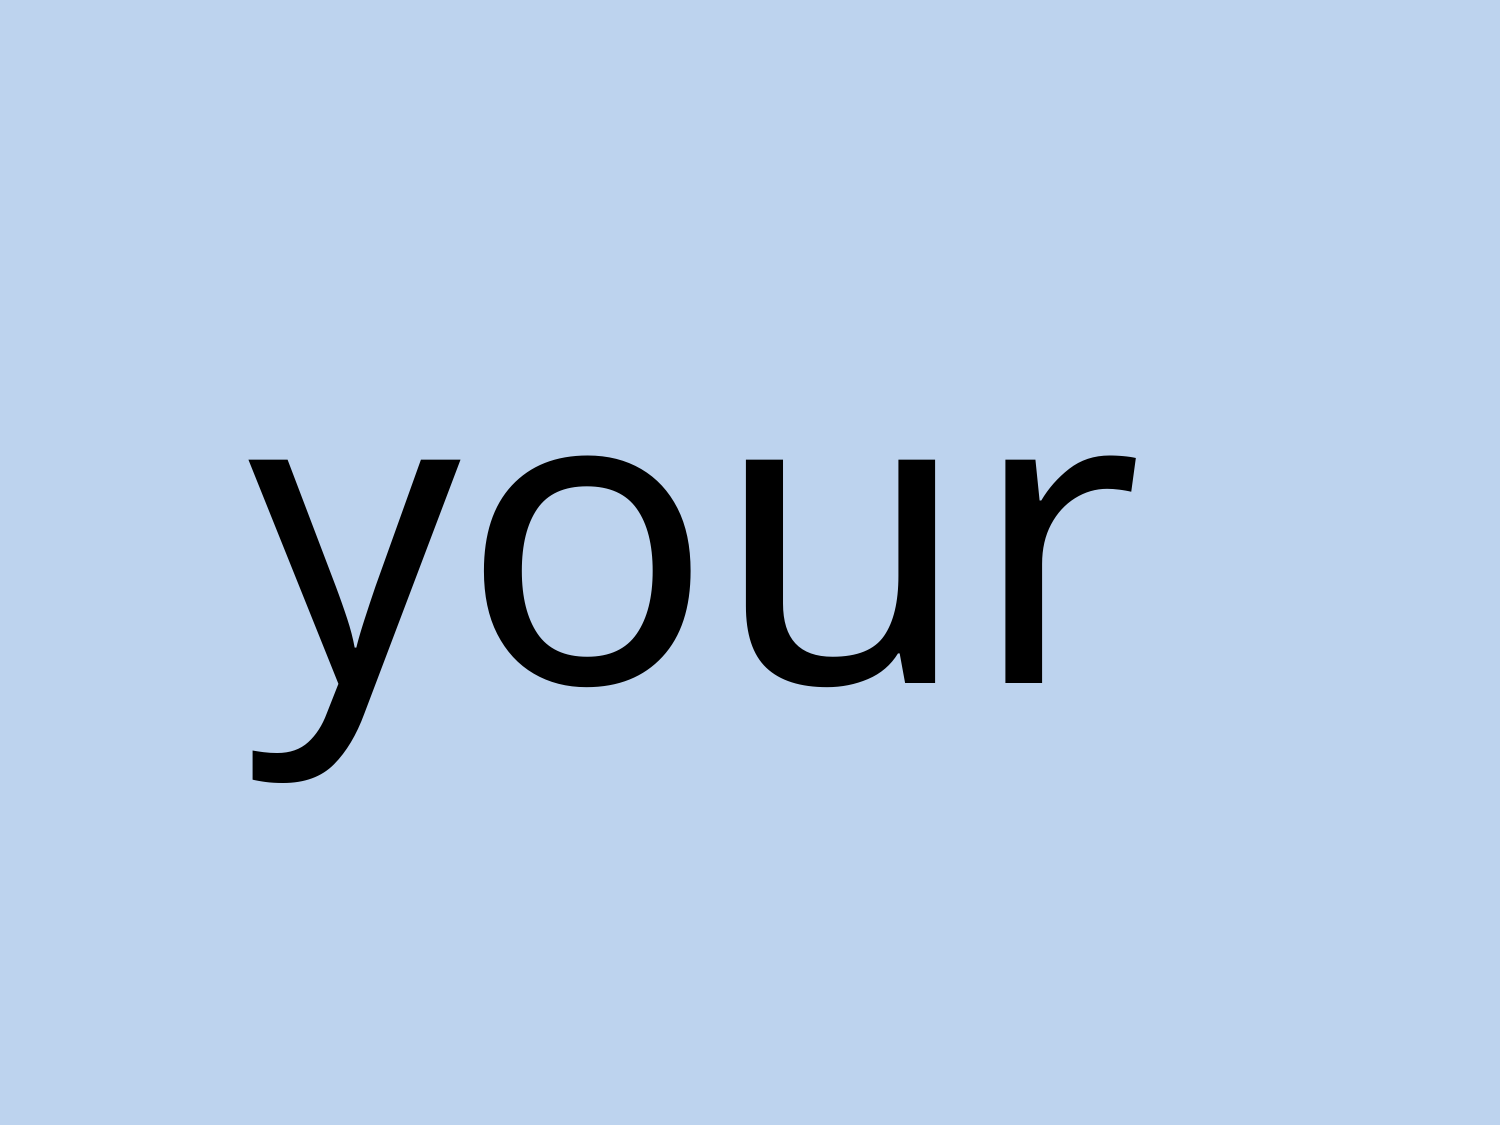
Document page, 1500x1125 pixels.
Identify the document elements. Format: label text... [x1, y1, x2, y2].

text_box your [41, 259, 1459, 775]
